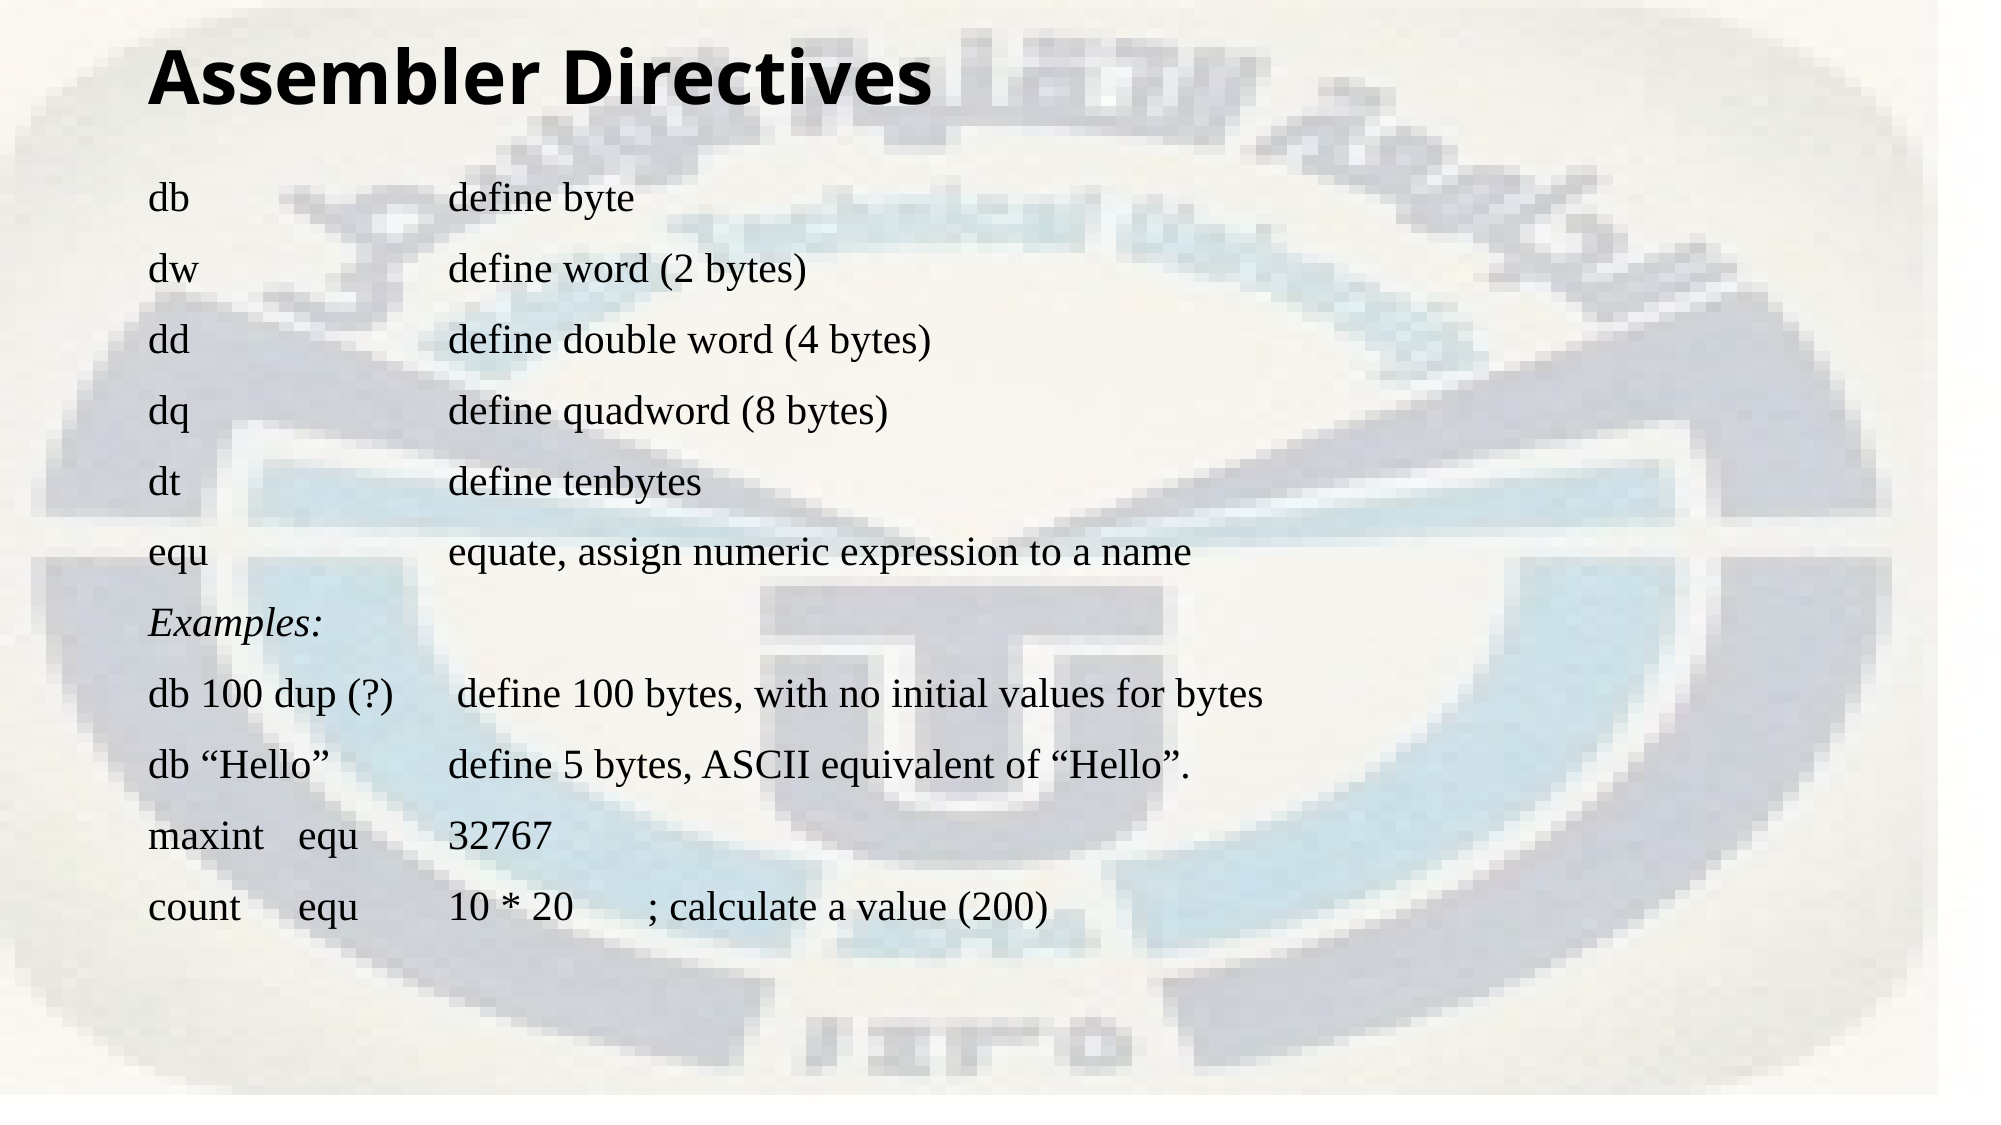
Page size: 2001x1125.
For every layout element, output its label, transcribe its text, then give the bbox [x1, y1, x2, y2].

title Assembler Directives [133, 0, 1836, 161]
text_box db define byte dw define word (2 bytes) dd define double word (4 bytes) dq define quadword (8 bytes) dt define tenbytes equ equate, assign numeric expression to a name Examples: db 100 dup (?) define 100 bytes, with no initial values for bytes db “Hello” define 5 bytes, ASCII equivalent of “Hello”. maxint equ 32767 count equ 10 * 20 ; calculate a value (200) [133, 162, 1767, 936]
text_box Label Operator Operand[s] ;Comment INIT: mov ax, bx ; Copy contents of bx into ax Label - INIT: Operator - mov Operands - ax and bx Comment - alphanumeric string between ; and \n Not case sensitive Unlike other assemblers, destination operand is first mov is the mnemonic that the assembler translates into an opcode [0, 0, 2000, 1125]
